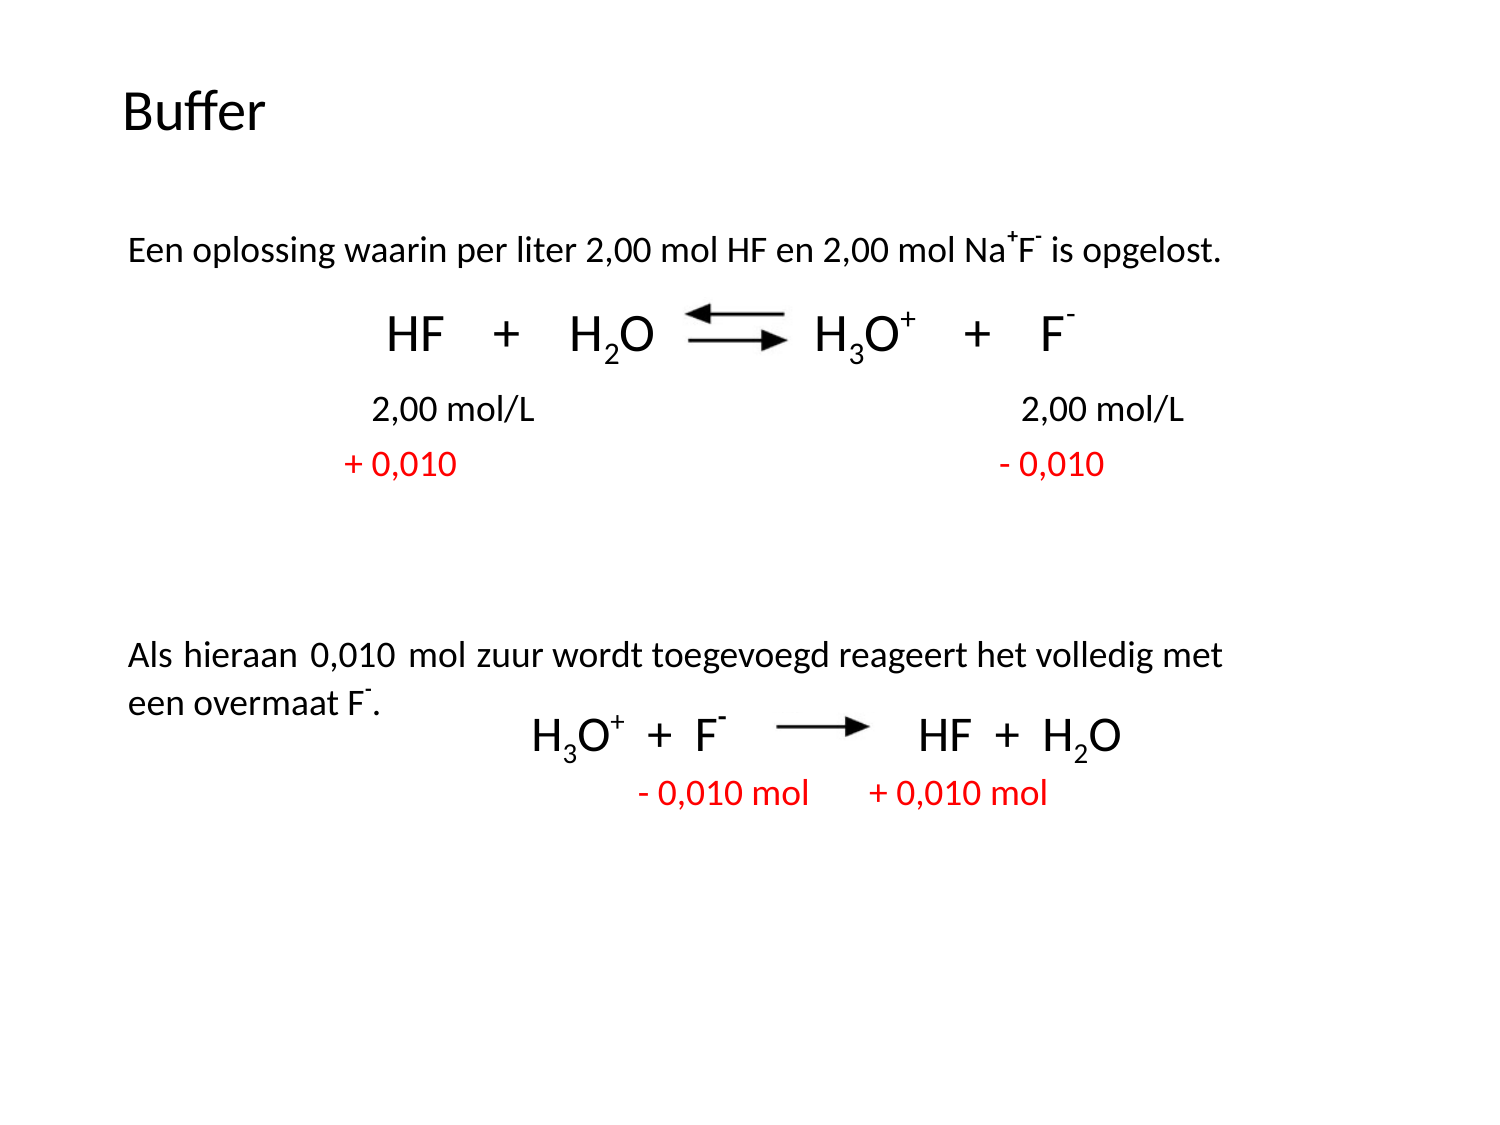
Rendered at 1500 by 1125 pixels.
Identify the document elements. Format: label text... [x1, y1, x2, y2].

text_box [322, 285, 1500, 506]
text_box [511, 689, 1221, 766]
text_box Buffer [108, 64, 282, 150]
text_box Een buffer is bijvoorbeeld: Een oplossing waarin per liter 2,00 mol HF en 2,00 mol Na+F- is opgelost. Als hieraan 0,010 mol zuur wordt toegevoegd reageert het volledig met een overmaat F-. - 0,010 mol + 0,010 mol [113, 169, 1248, 866]
